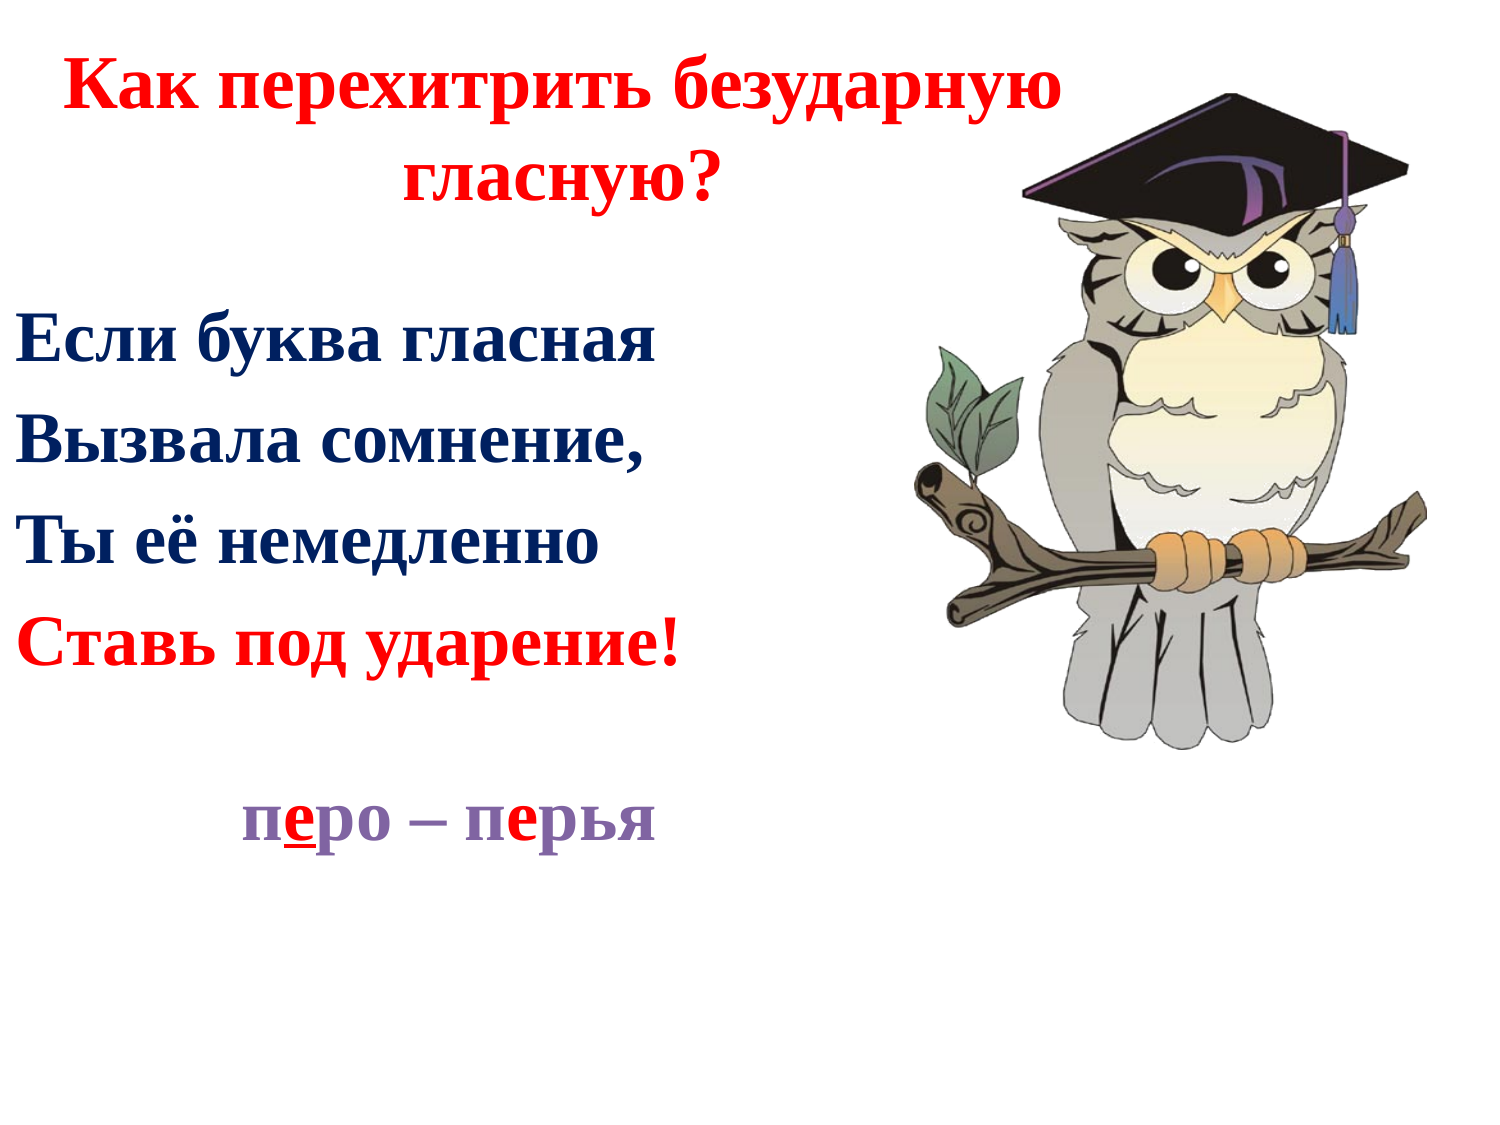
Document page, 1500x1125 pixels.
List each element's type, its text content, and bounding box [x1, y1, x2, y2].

picture [913, 93, 1427, 751]
title Как перехитрить безударную гласную? [0, 24, 1128, 223]
list Если буква гласная Вызвала сомнение, Ты её немедленно Ставь под ударение! перо – перья [0, 281, 992, 868]
